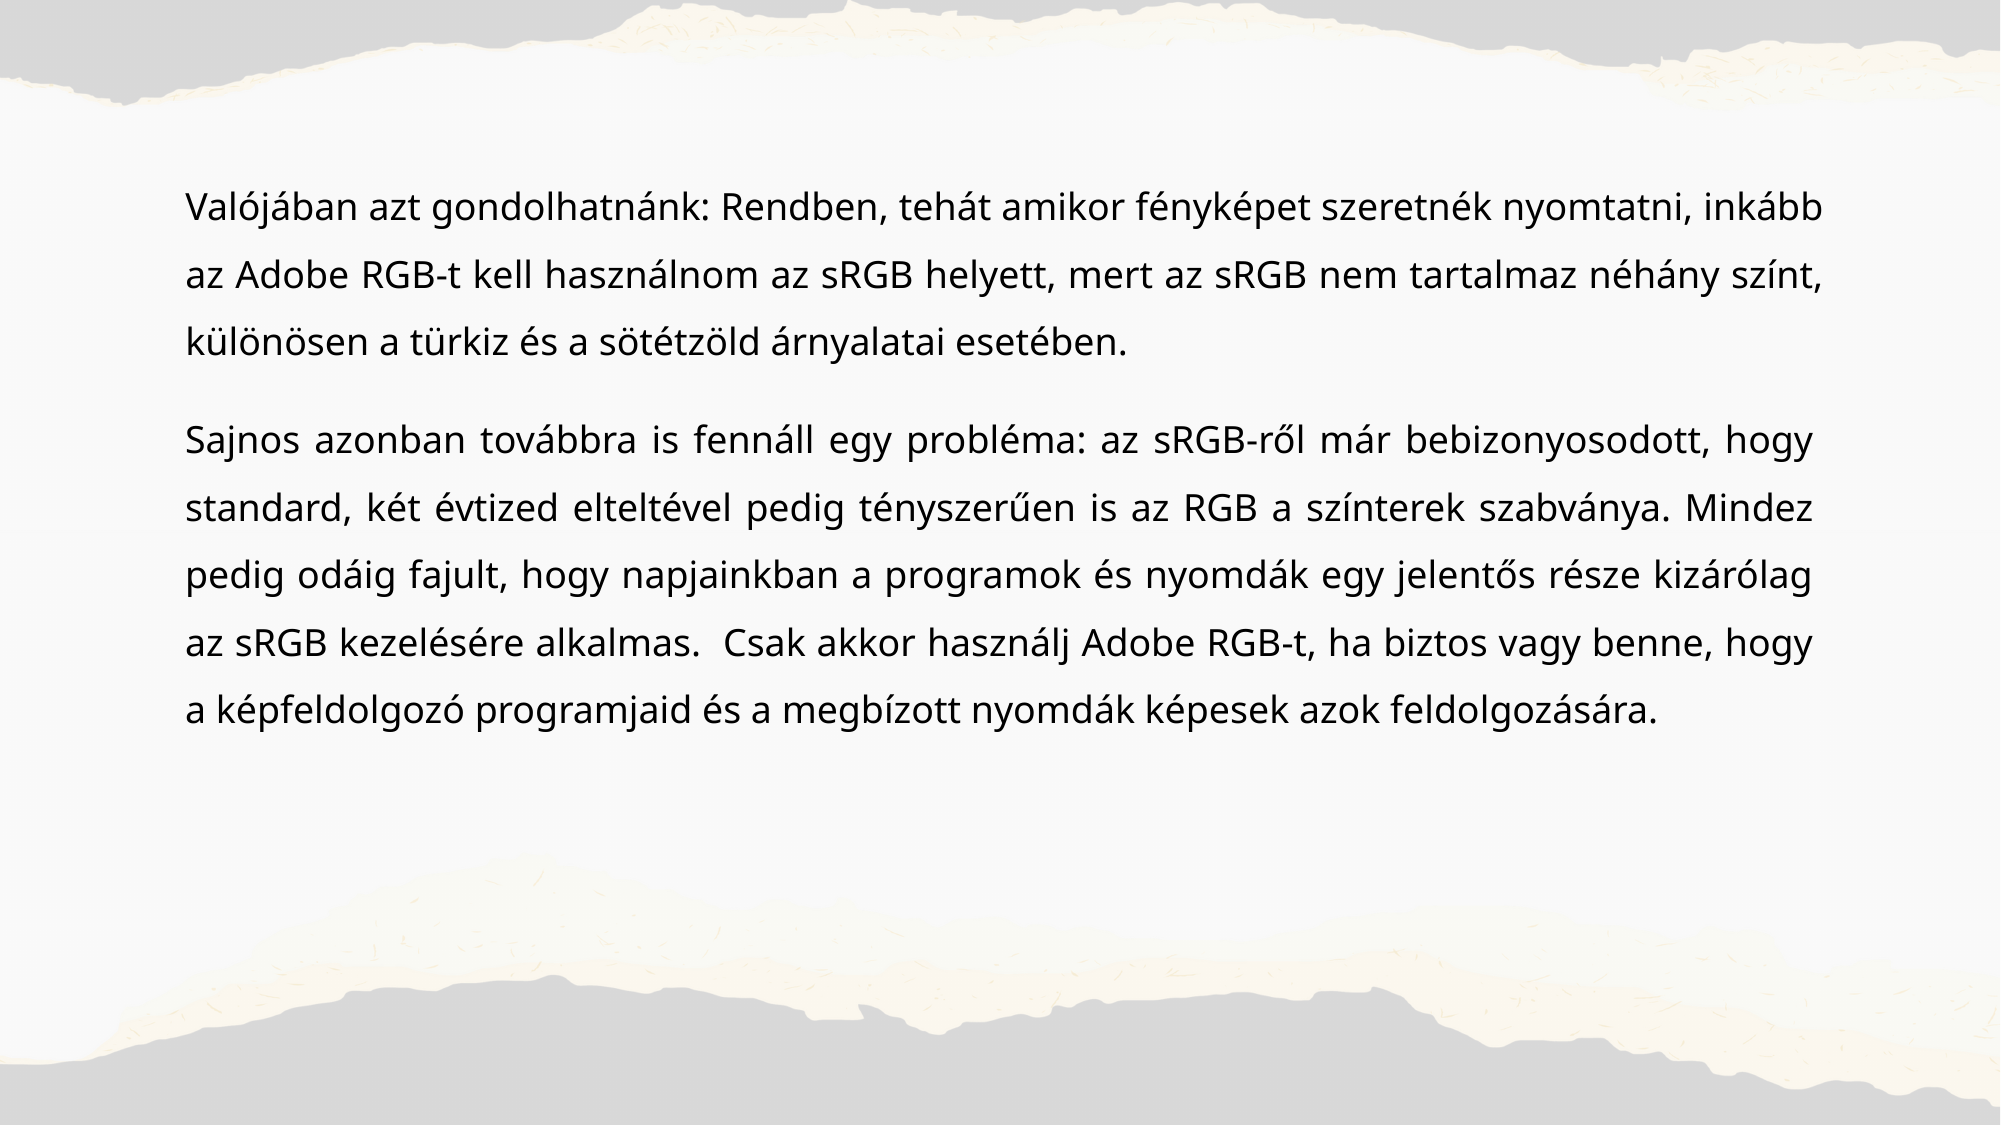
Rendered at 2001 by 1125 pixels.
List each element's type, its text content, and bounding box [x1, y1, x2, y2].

picture [0, 0, 2001, 1125]
text_box Sajnos azonban továbbra is fennáll egy probléma: az sRGB-ről már bebizonyosodott, hogy standard, két évtized elteltével pedig tényszerűen is az RGB a színterek szabványa. Mindez pedig odáig fajult, hogy napjainkban a programok és nyomdák egy jelentős része kizárólag az sRGB kezelésére alkalmas. Csak akkor használj Adobe RGB-t, ha biztos vagy benne, hogy a képfeldolgozó programjaid és a megbízott nyomdák képesek azok feldolgozására. [170, 386, 1830, 739]
text_box Valójában azt gondolhatnánk: Rendben, tehát amikor fényképet szeretnék nyomtatni, inkább az Adobe RGB-t kell használnom az sRGB helyett, mert az sRGB nem tartalmaz néhány színt, különösen a türkiz és a sötétzöld árnyalatai esetében. [170, 153, 1840, 371]
